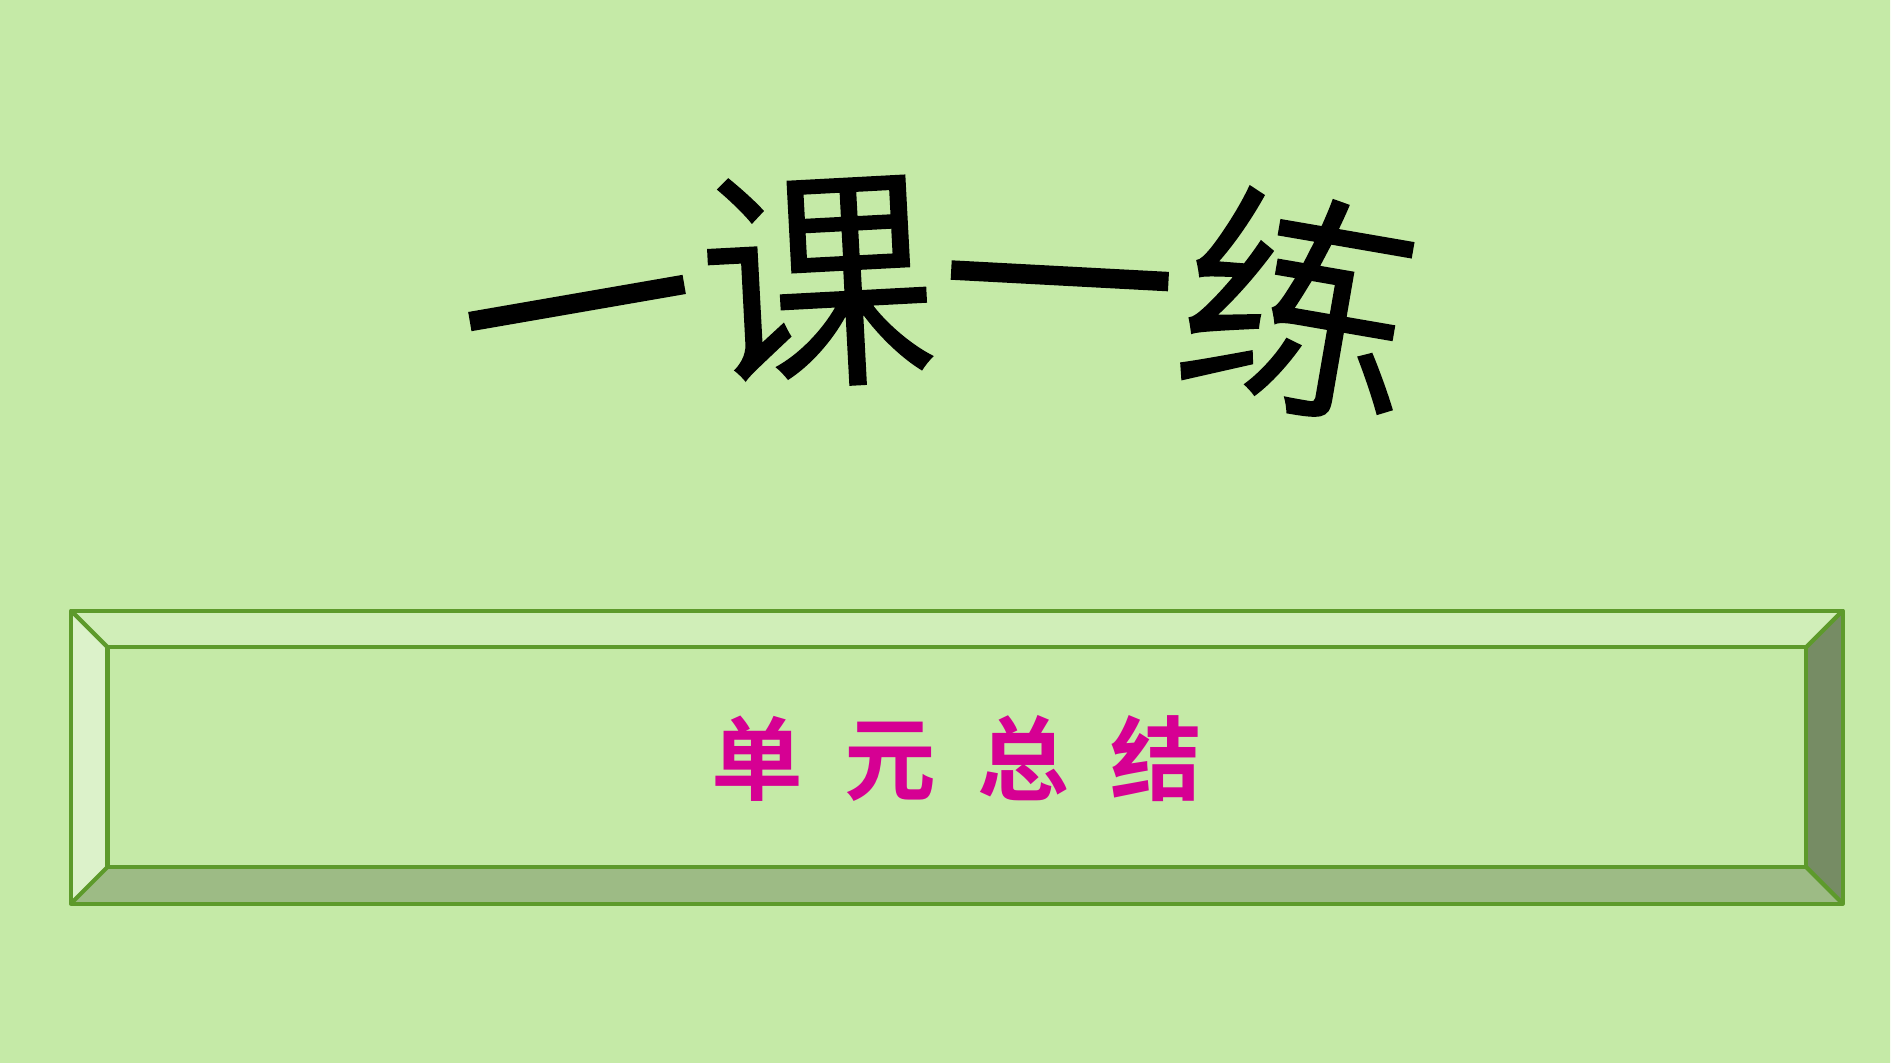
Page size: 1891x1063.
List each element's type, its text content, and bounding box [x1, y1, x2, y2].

text_box 单 元 总 结 [69, 609, 1845, 906]
